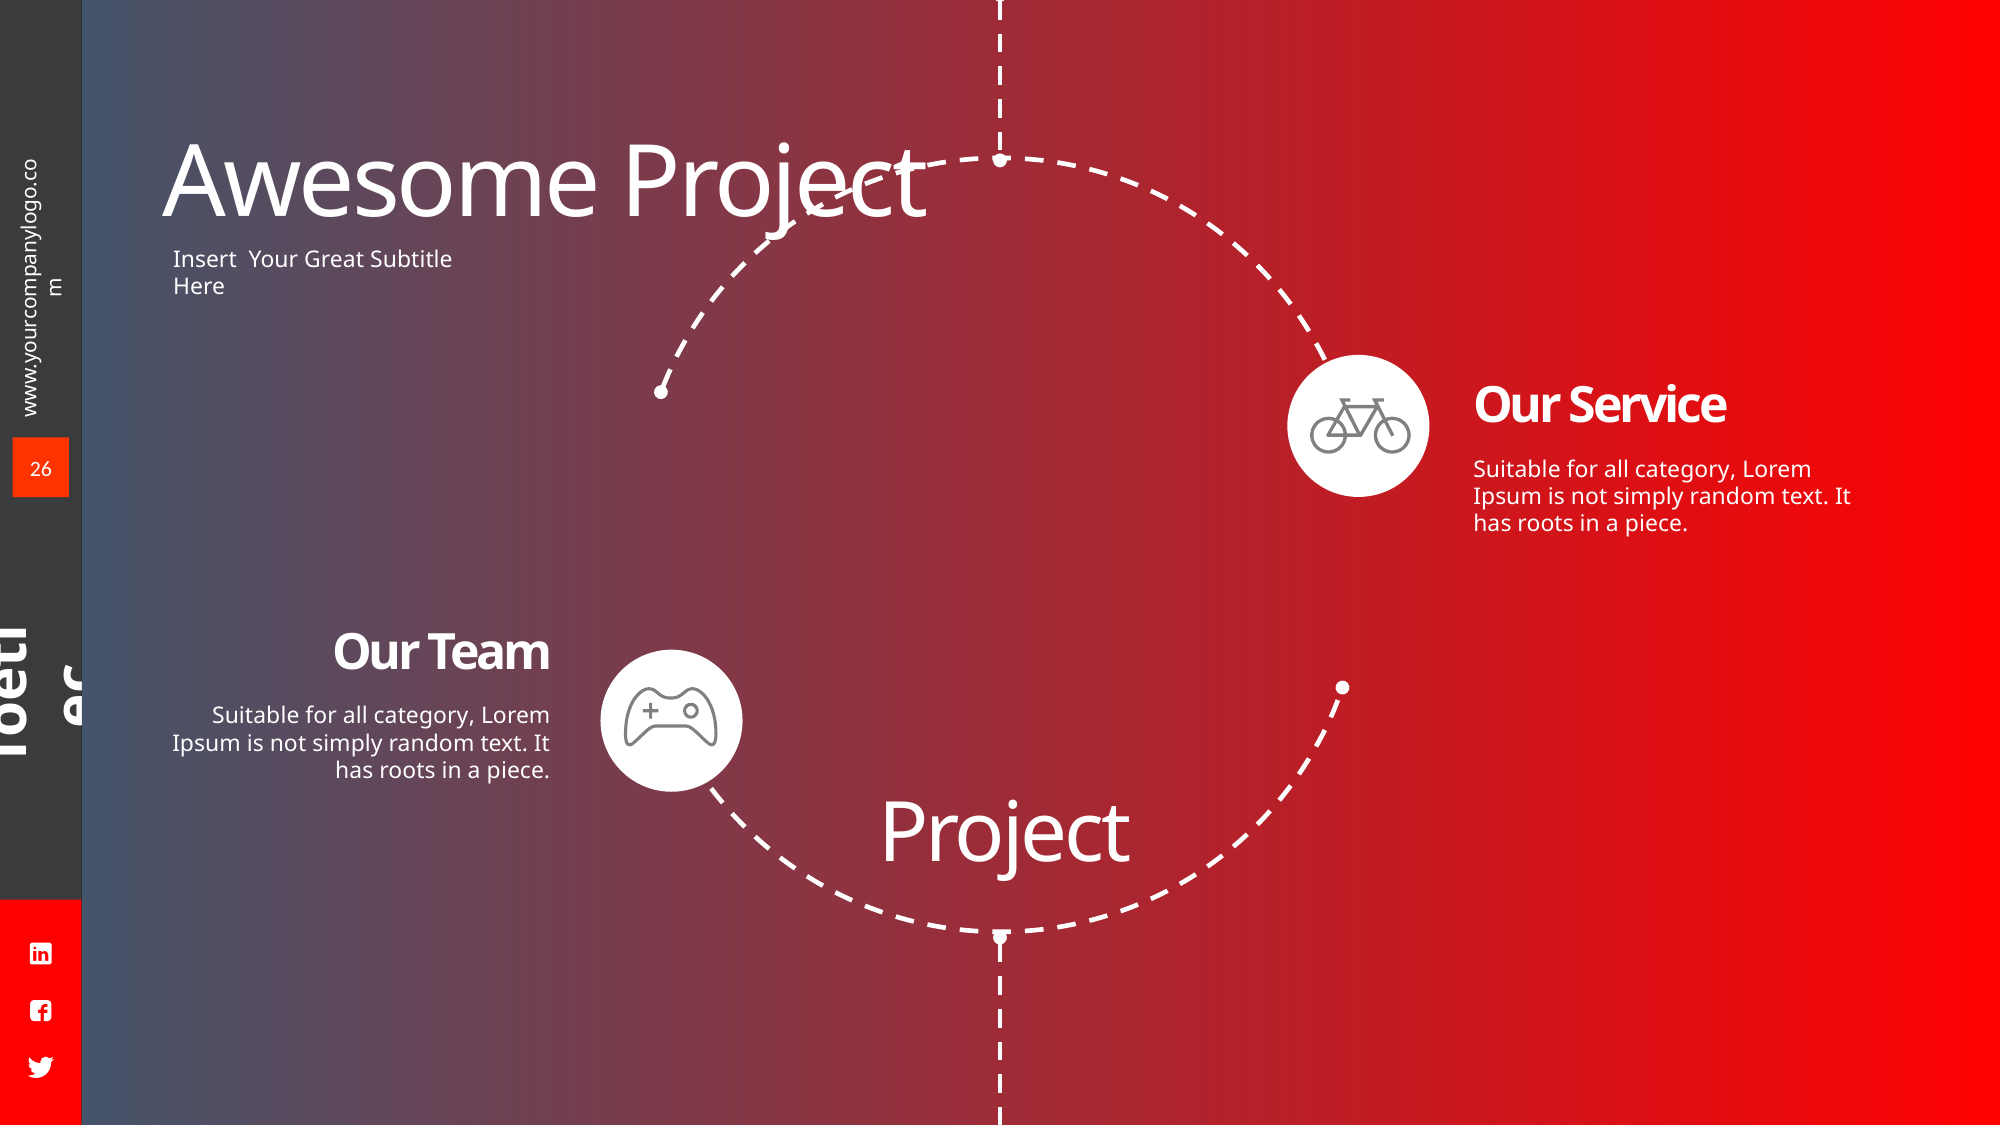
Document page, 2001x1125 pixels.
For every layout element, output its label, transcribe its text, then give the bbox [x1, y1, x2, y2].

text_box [623, 687, 718, 747]
picture [81, 0, 2000, 1125]
slide_number 26 [12, 437, 69, 498]
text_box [1458, 354, 1888, 546]
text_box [136, 601, 568, 792]
